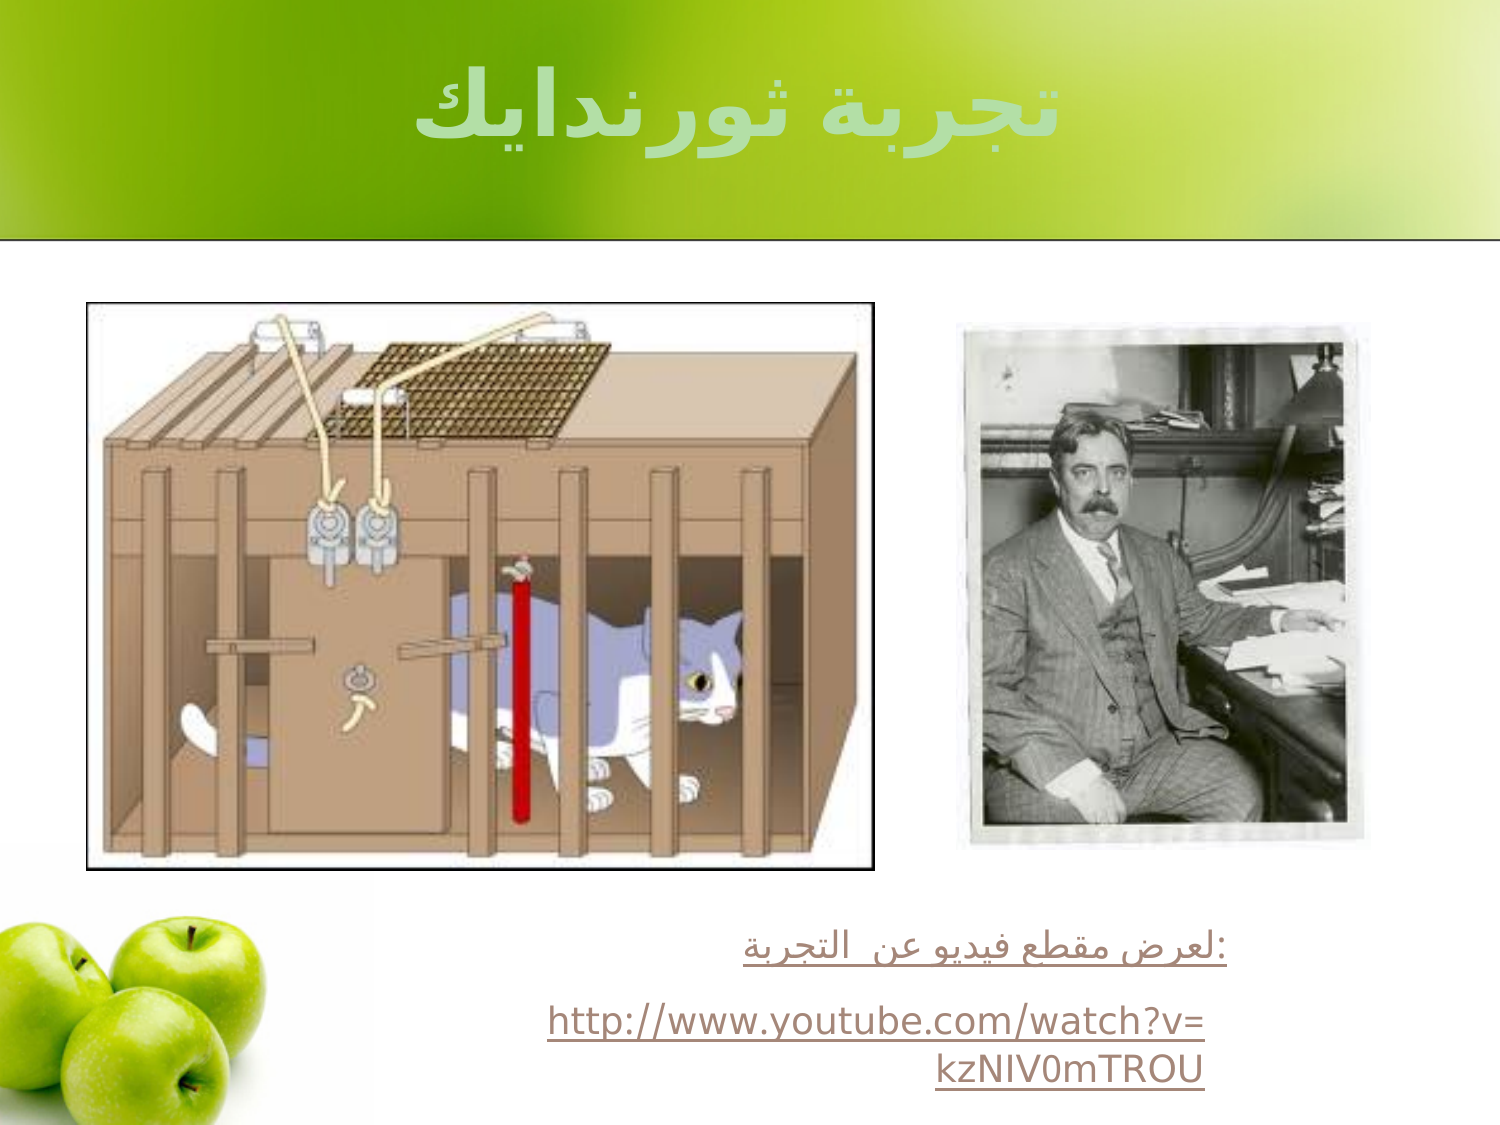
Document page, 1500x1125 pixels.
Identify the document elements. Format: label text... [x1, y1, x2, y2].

title تجربة ثورندايك [62, 24, 1438, 176]
picture [0, 0, 1500, 1125]
text_box http://www.youtube.com/watch?v=kzNIV0mTROU [290, 944, 1220, 1125]
text_box لعرض مقطع فيديو عن التجربة: [727, 913, 1232, 978]
